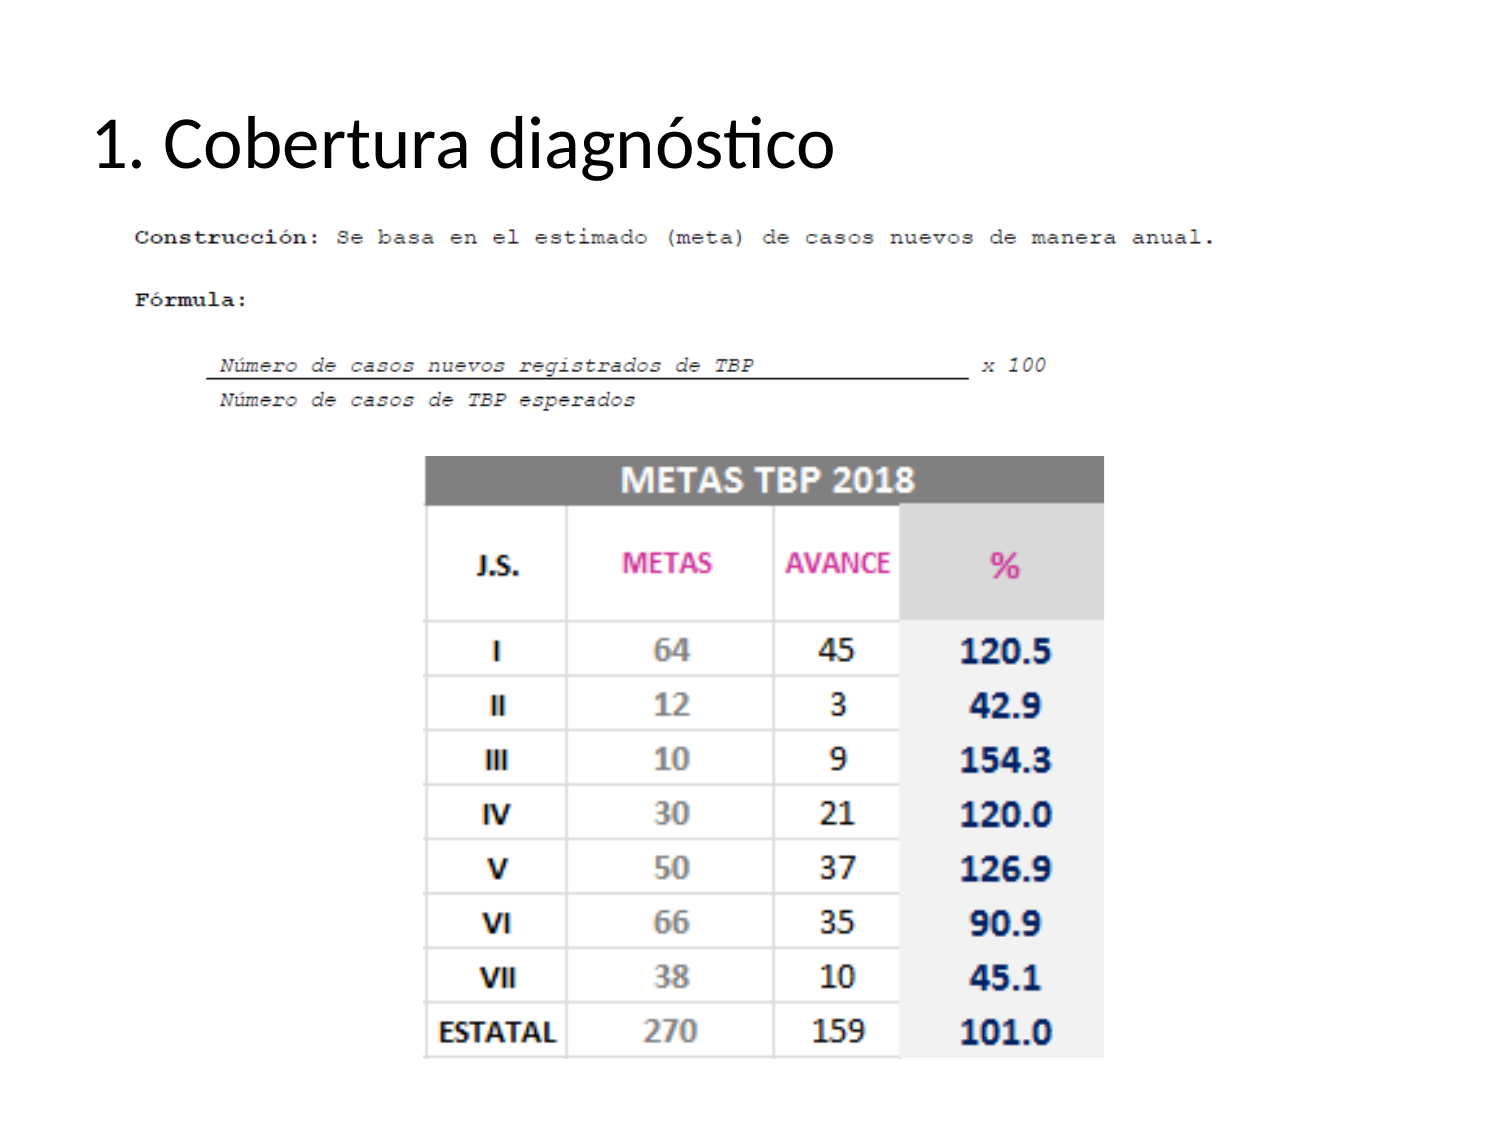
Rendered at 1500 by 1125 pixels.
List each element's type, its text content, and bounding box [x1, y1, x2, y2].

picture [422, 456, 1105, 1059]
title 1. Cobertura diagnóstico [75, 45, 1425, 233]
picture [123, 207, 1243, 434]
